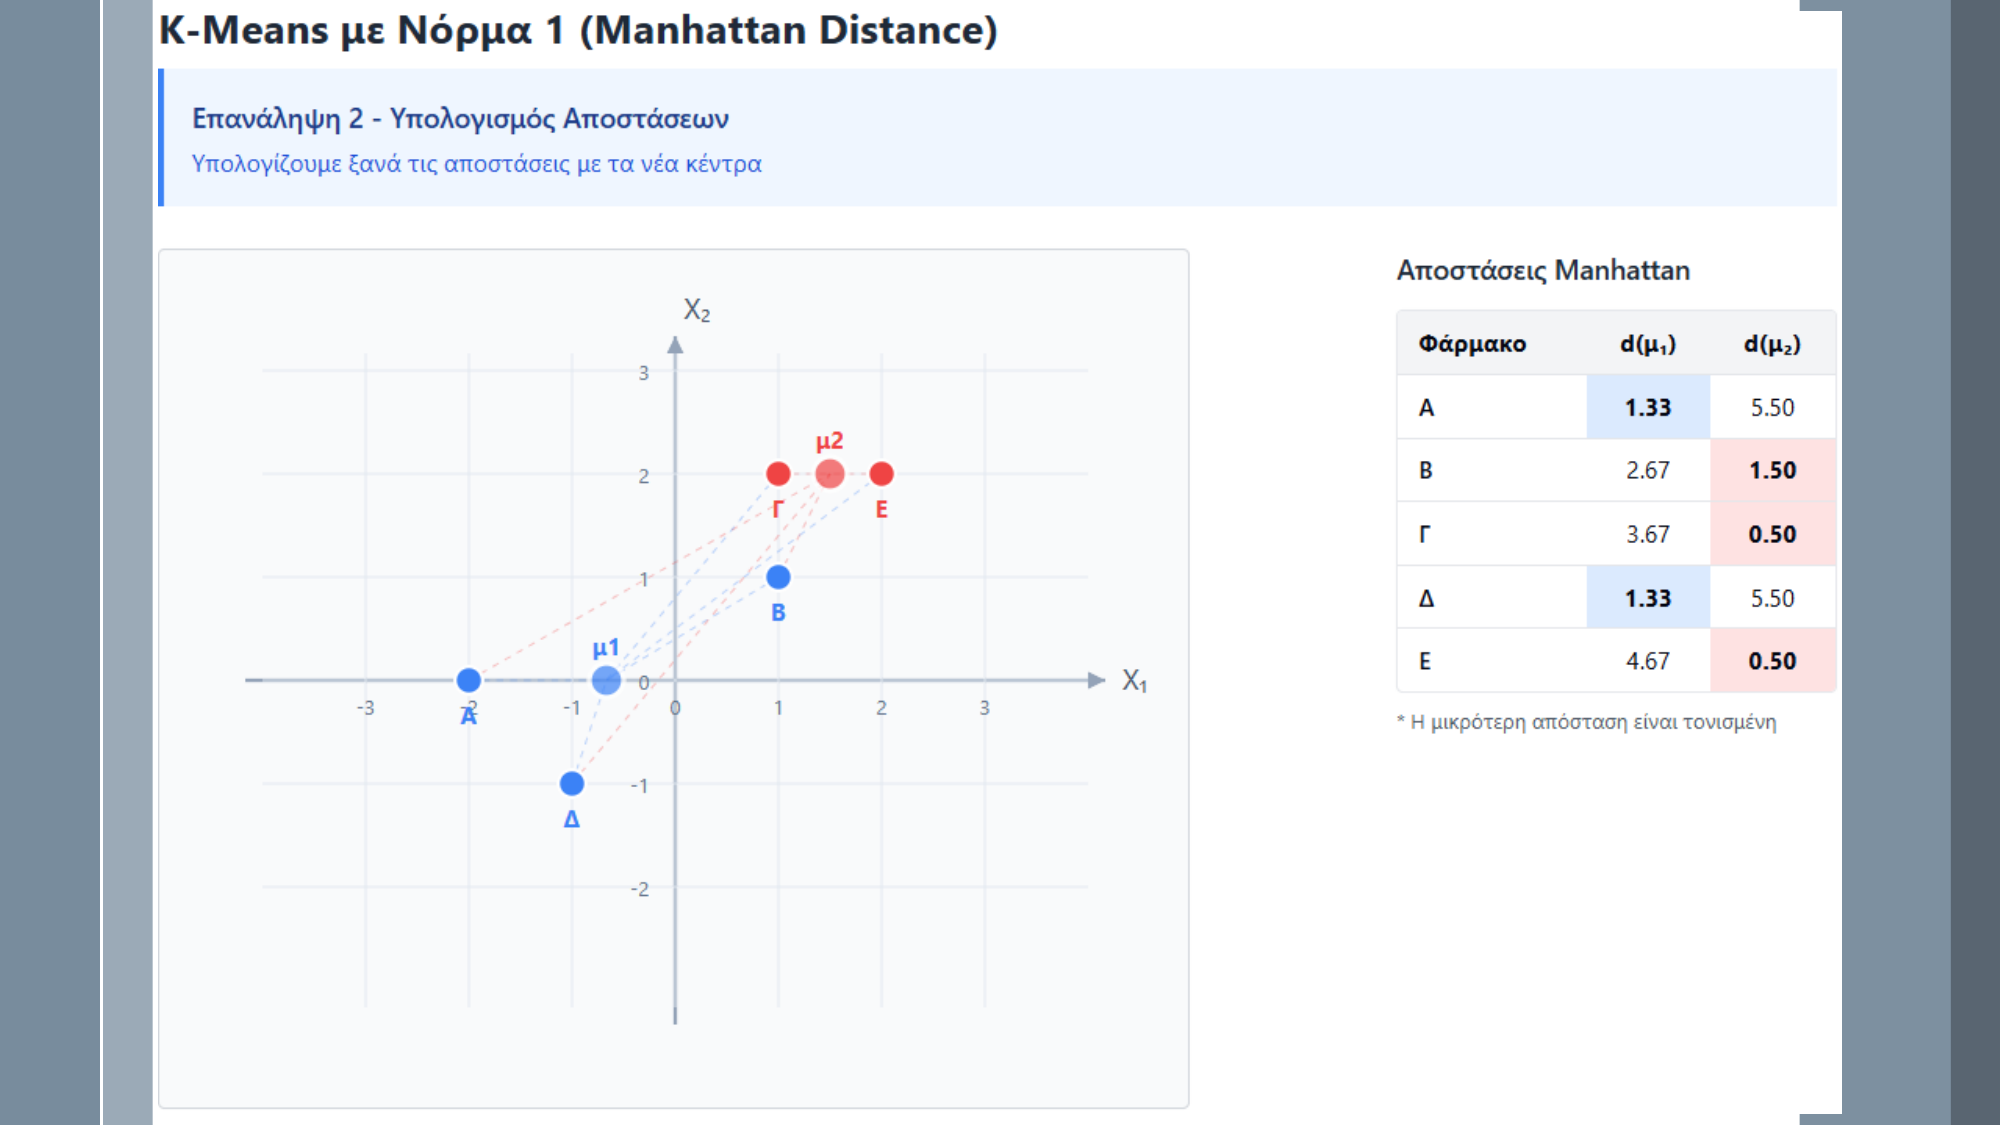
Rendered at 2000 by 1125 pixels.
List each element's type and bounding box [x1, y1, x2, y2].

picture [158, 11, 1842, 1114]
